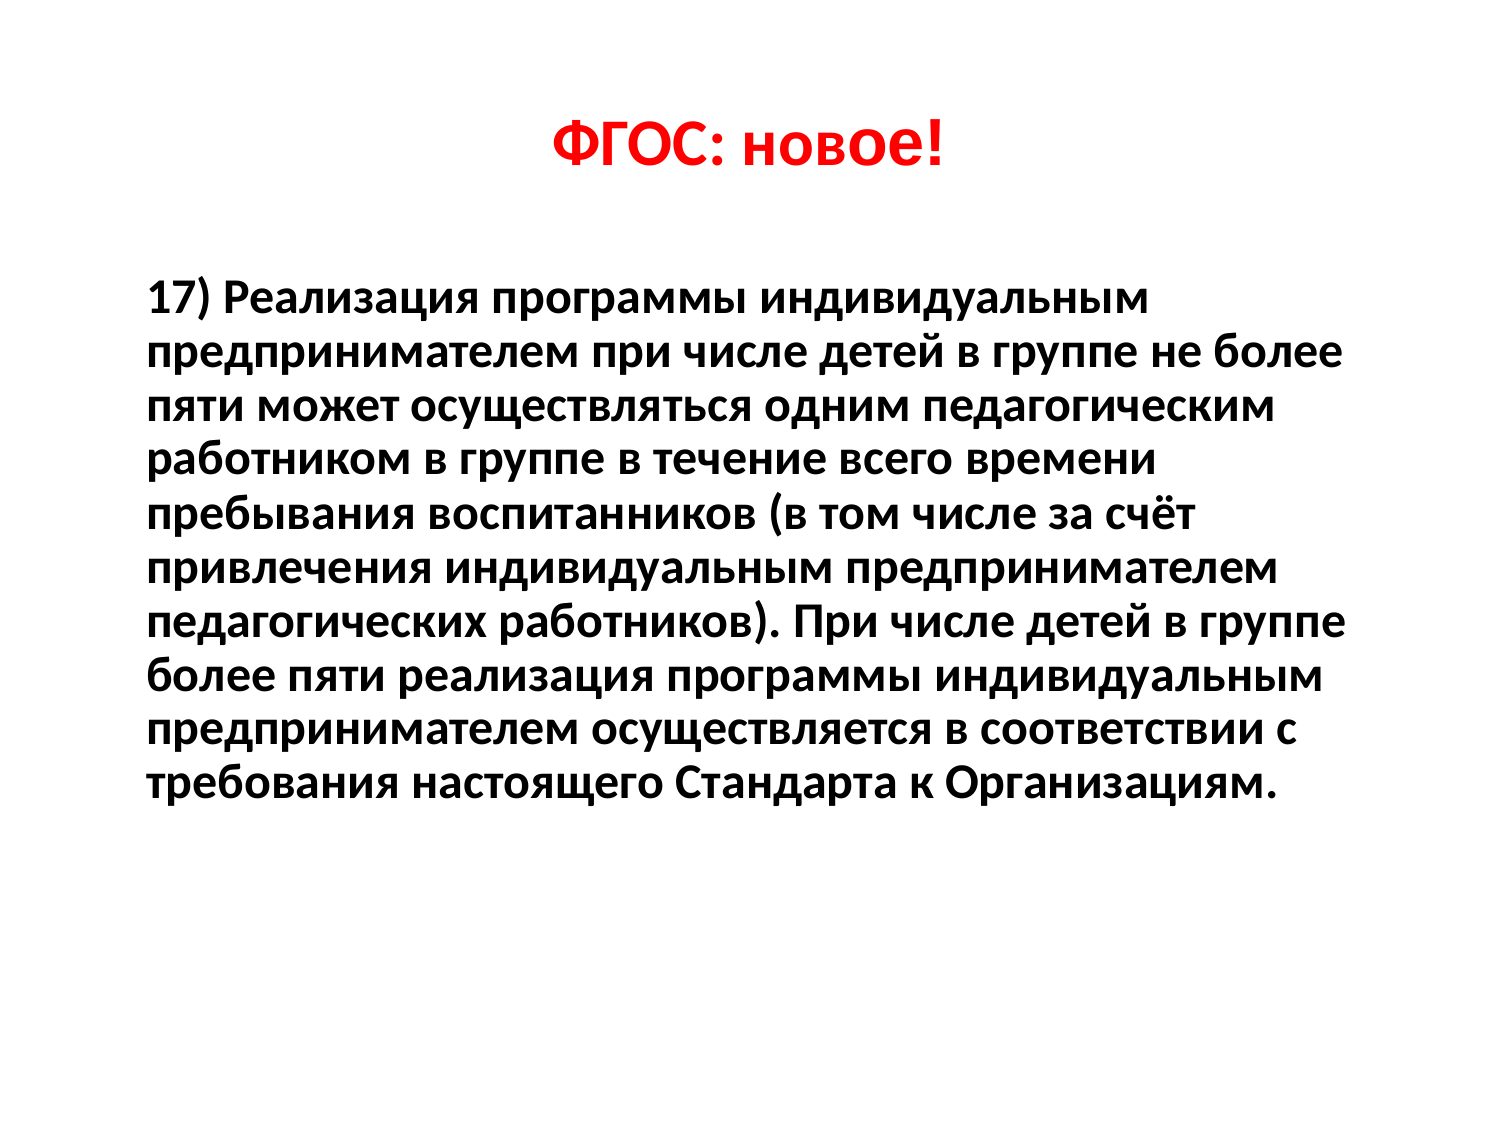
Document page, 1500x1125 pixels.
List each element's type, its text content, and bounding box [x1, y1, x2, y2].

list 17) Реализация программы индивидуальным предпринимателем при числе детей в группе не более пяти может осуществляться одним педагогическим работником в группе в течение всего времени пребывания воспитанников (в том числе за счёт привлечения индивидуальным предпринимателем педагогических работников). При числе детей в группе более пяти реализация программы индивидуальным предпринимателем осуществляется в соответствии с требования настоящего Стандарта к Организациям. [74, 262, 1426, 1006]
title ФГОС: новое! [74, 44, 1426, 233]
